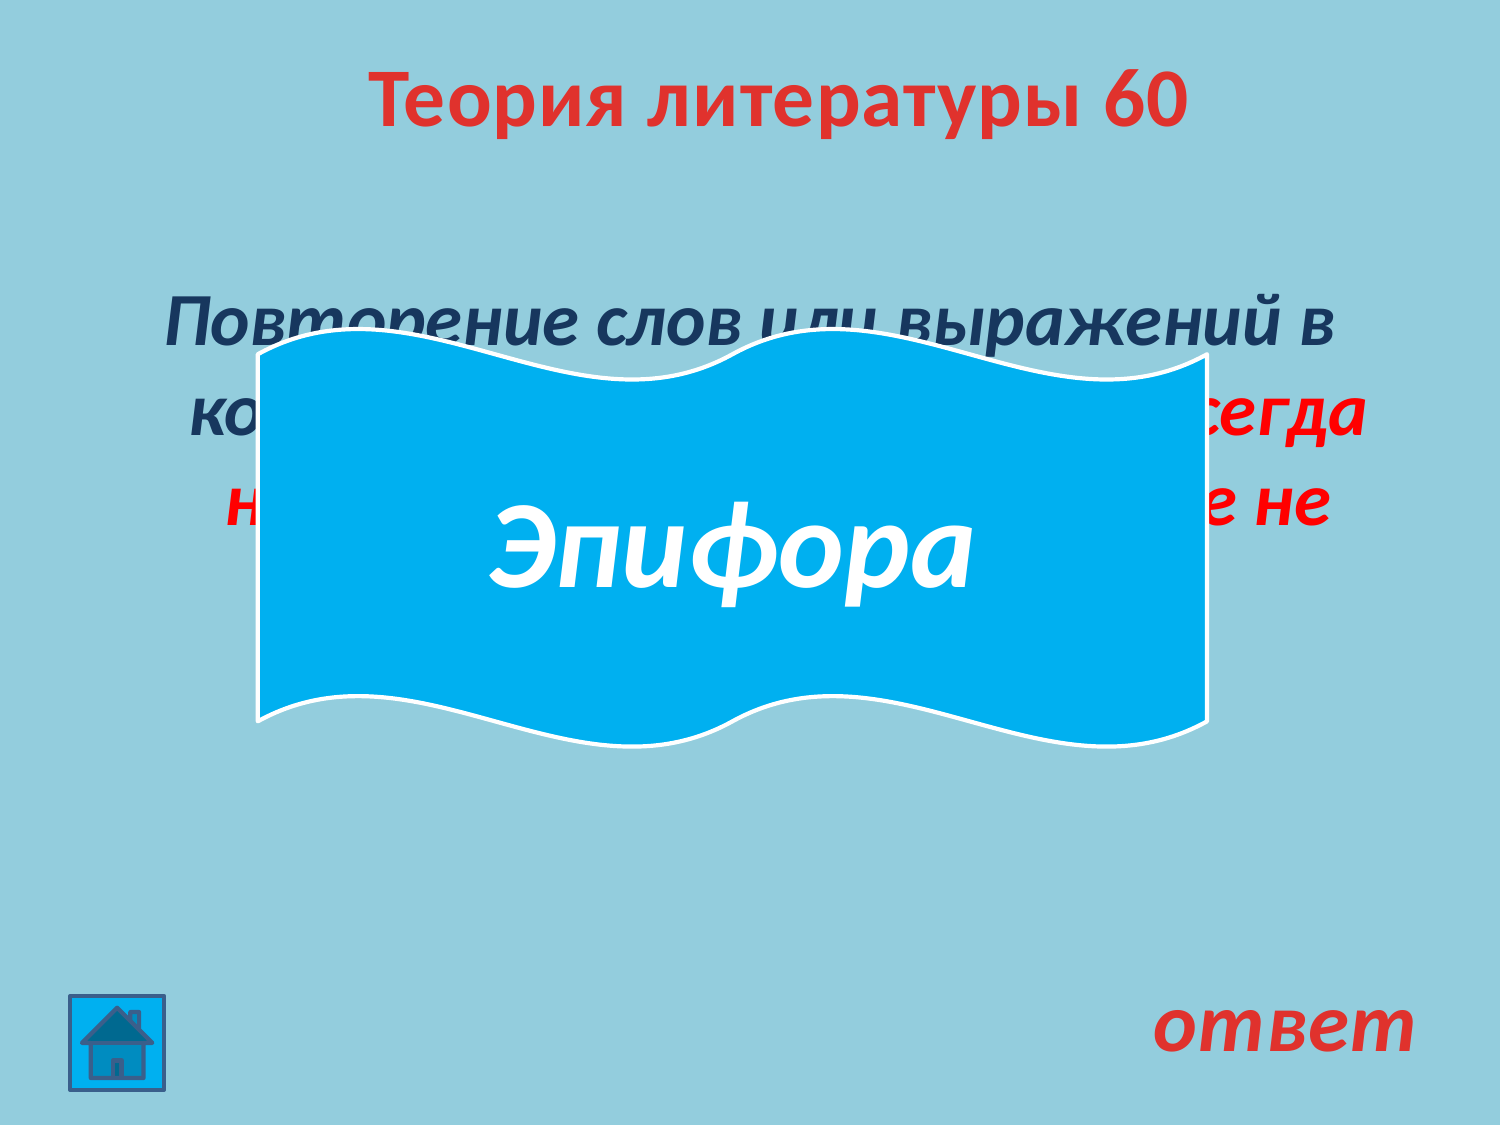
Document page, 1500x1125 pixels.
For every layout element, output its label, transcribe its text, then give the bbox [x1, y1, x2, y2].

text_box [68, 994, 166, 1092]
list Повторение слов или выражений в конце смежных отрывков: «Всегда наслаждаться – значит вовсе не наслаждаться» [75, 262, 1425, 1005]
text_box Теория литературы 60 [199, 35, 1360, 151]
text_box ответ [1138, 960, 1433, 1076]
text_box Эпифора [255, 326, 1210, 749]
